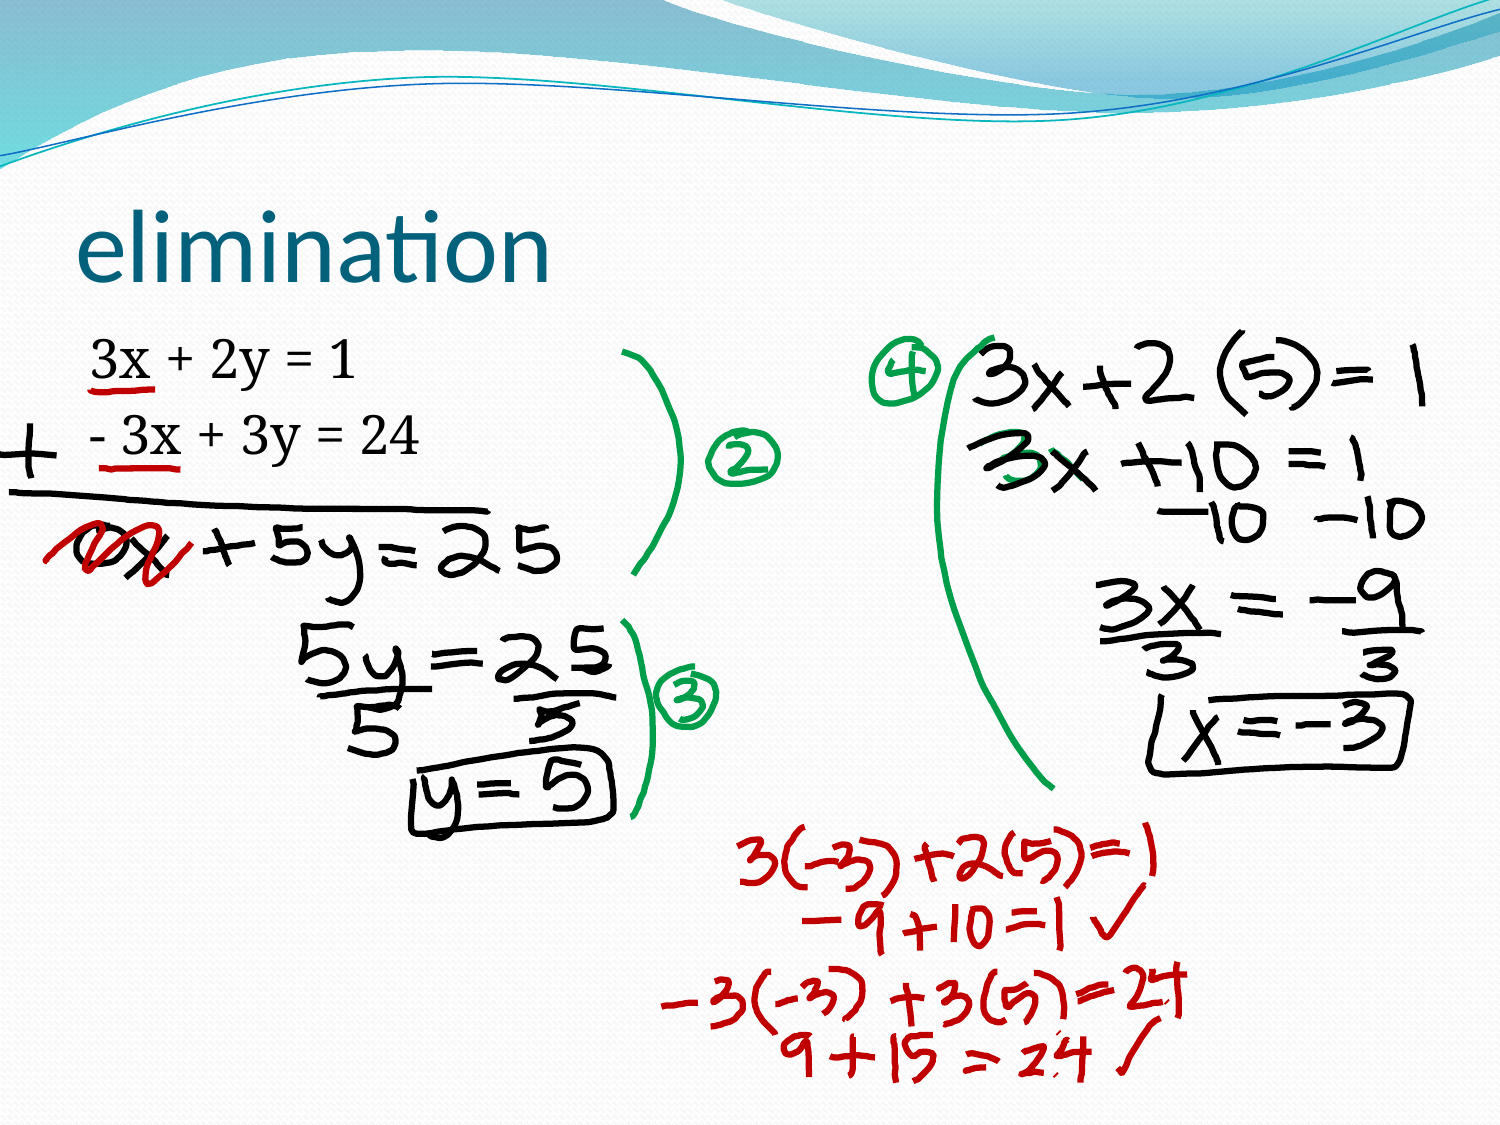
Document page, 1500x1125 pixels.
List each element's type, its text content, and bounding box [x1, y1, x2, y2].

text_box [1090, 841, 1120, 849]
text_box [1288, 463, 1326, 468]
text_box [1020, 1045, 1045, 1076]
text_box [1210, 501, 1224, 543]
text_box [1095, 580, 1150, 631]
text_box [957, 836, 1004, 880]
text_box [1275, 339, 1319, 409]
text_box [430, 661, 483, 668]
text_box [1053, 828, 1083, 888]
text_box [1091, 850, 1130, 858]
text_box [141, 549, 149, 555]
text_box [1137, 442, 1159, 487]
text_box [1158, 584, 1194, 625]
text_box [91, 523, 126, 555]
text_box [1055, 1039, 1082, 1057]
text_box [782, 1034, 811, 1078]
text_box [968, 907, 991, 947]
text_box [1008, 432, 1046, 486]
text_box [383, 556, 417, 567]
text_box [783, 826, 808, 889]
text_box [892, 1035, 897, 1083]
text_box [318, 688, 433, 698]
text_box [737, 838, 776, 884]
text_box [1084, 1048, 1092, 1053]
text_box [97, 552, 125, 565]
text_box [571, 627, 607, 669]
text_box [804, 860, 837, 867]
text_box [914, 855, 926, 860]
text_box [1237, 608, 1283, 616]
text_box [1100, 632, 1222, 642]
text_box [1099, 365, 1117, 410]
text_box [27, 455, 33, 479]
text_box [1003, 831, 1023, 875]
text_box [1033, 363, 1052, 387]
text_box [320, 536, 361, 604]
text_box [517, 526, 558, 572]
text_box [848, 1035, 854, 1077]
text_box [432, 650, 478, 656]
text_box [1331, 378, 1373, 385]
text_box [1230, 594, 1276, 600]
text_box [1135, 342, 1195, 402]
text_box [125, 551, 152, 579]
text_box [1005, 923, 1046, 931]
text_box [513, 692, 617, 700]
text_box [271, 526, 309, 564]
text_box [364, 647, 404, 689]
text_box [1117, 1017, 1161, 1074]
text_box [1179, 604, 1201, 631]
text_box [621, 619, 654, 818]
text_box [1219, 330, 1247, 416]
text_box [1150, 968, 1175, 981]
text_box [497, 635, 558, 681]
text_box [1079, 1036, 1084, 1083]
text_box [0, 452, 57, 457]
text_box [1366, 496, 1374, 539]
text_box [1052, 387, 1070, 407]
text_box [1023, 840, 1059, 882]
text_box [8, 491, 489, 513]
text_box [1157, 509, 1209, 513]
text_box [1032, 372, 1063, 410]
text_box [1013, 452, 1038, 456]
text_box [775, 997, 798, 1005]
text_box [1175, 961, 1180, 1019]
text_box [996, 345, 1027, 402]
text_box [1073, 469, 1097, 492]
text_box [870, 338, 939, 405]
text_box [78, 557, 87, 563]
text_box [1350, 436, 1363, 481]
text_box [1092, 884, 1146, 938]
text_box [802, 918, 842, 922]
title elimination [75, 115, 1425, 303]
text_box [1143, 643, 1194, 679]
list 3x + 2y = 1 - 3x + 3y = 24 [75, 317, 1425, 1038]
text_box [832, 843, 871, 890]
text_box [915, 931, 921, 951]
text_box [1011, 910, 1037, 914]
text_box [98, 467, 181, 471]
text_box [1083, 383, 1104, 388]
text_box [1148, 460, 1182, 464]
text_box [1186, 442, 1201, 493]
text_box [1214, 443, 1257, 489]
text_box [367, 692, 402, 706]
text_box [854, 1054, 876, 1059]
text_box [410, 746, 615, 835]
text_box [1051, 450, 1072, 469]
text_box [903, 1034, 935, 1082]
text_box [1288, 450, 1321, 454]
text_box [378, 546, 416, 552]
text_box [1075, 983, 1109, 995]
text_box [1315, 516, 1358, 521]
text_box [1077, 989, 1115, 1002]
text_box [753, 970, 776, 1036]
text_box [1120, 460, 1147, 465]
text_box [829, 1055, 851, 1059]
text_box [905, 982, 913, 1027]
text_box [890, 996, 907, 1002]
text_box [1359, 570, 1404, 629]
text_box [982, 970, 1007, 1024]
text_box [1144, 822, 1155, 877]
text_box [1386, 499, 1423, 538]
text_box [1147, 692, 1412, 776]
text_box [910, 996, 925, 1000]
text_box [1051, 450, 1088, 492]
text_box [202, 542, 256, 552]
text_box [1033, 972, 1065, 1020]
text_box [801, 980, 835, 1015]
text_box [1230, 504, 1264, 541]
text_box [857, 903, 884, 956]
text_box [440, 525, 500, 576]
text_box [157, 535, 169, 547]
text_box [1411, 344, 1423, 407]
text_box [966, 1052, 1000, 1063]
text_box [828, 968, 864, 1021]
text_box [582, 663, 610, 673]
text_box [89, 388, 156, 394]
text_box [661, 1001, 698, 1008]
text_box [910, 913, 920, 930]
text_box [923, 843, 935, 882]
text_box [1309, 598, 1356, 602]
text_box [300, 623, 354, 685]
text_box [222, 549, 231, 566]
text_box [1162, 586, 1179, 603]
text_box [1361, 648, 1396, 680]
text_box [655, 665, 717, 728]
text_box [859, 838, 898, 897]
text_box [347, 703, 401, 756]
text_box [1342, 629, 1423, 634]
text_box [707, 429, 779, 485]
text_box [930, 852, 955, 858]
text_box [936, 336, 1055, 790]
text_box [529, 702, 580, 742]
text_box [213, 528, 224, 547]
text_box [27, 423, 31, 452]
text_box [44, 522, 193, 585]
text_box [621, 350, 682, 576]
text_box [938, 982, 970, 1026]
text_box [1003, 982, 1037, 1024]
text_box [902, 925, 938, 935]
text_box [1241, 356, 1287, 398]
text_box [965, 1066, 987, 1072]
text_box [710, 978, 744, 1028]
text_box [428, 831, 452, 839]
text_box [1124, 966, 1163, 1008]
text_box [1055, 896, 1062, 951]
